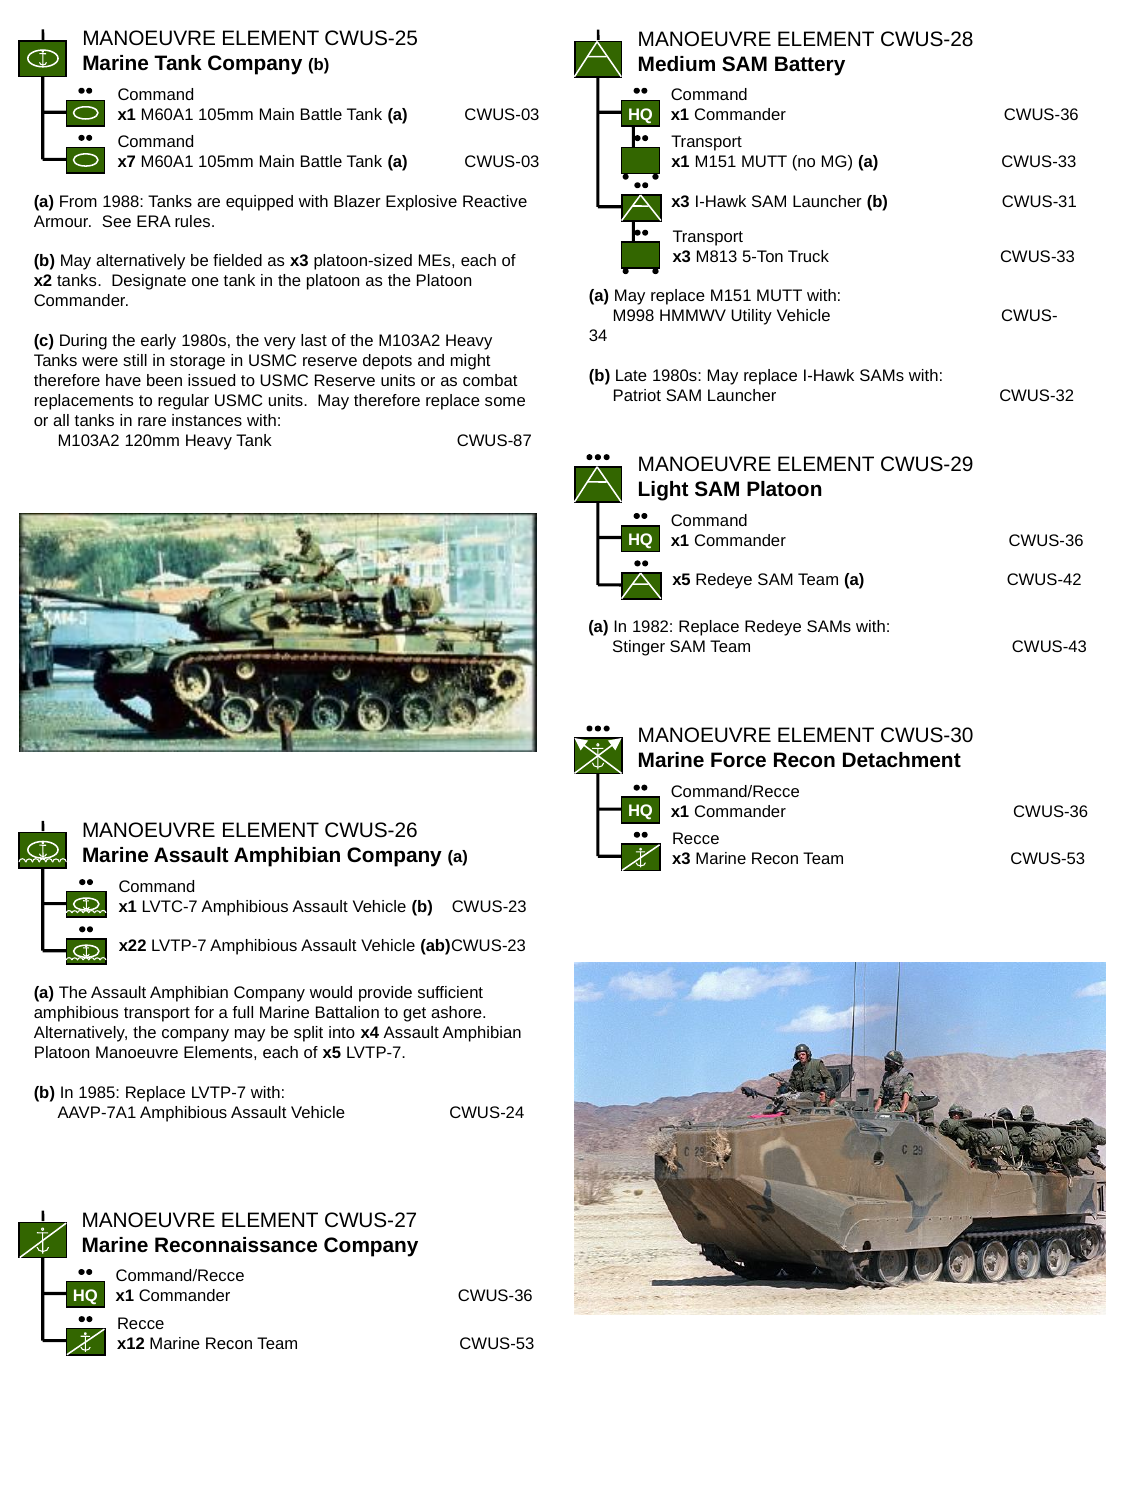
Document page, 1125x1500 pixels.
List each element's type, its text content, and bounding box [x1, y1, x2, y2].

text_box (a) The Assault Amphibian Company would provide sufficient amphibious transport for a full Marine Battalion to get ashore. Alternatively, the company may be split into x4 Assault Amphibian Platoon Manoeuvre Elements, each of x5 LVTP-7. (b) In 1985: Replace LVTP-7 with: AAVP-7A1 Amphibious Assault Vehicle CWUS-24 [19, 974, 551, 1129]
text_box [621, 797, 660, 823]
picture [574, 962, 1106, 1315]
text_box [79, 1316, 92, 1322]
text_box Transport x3 M813 5-Ton Truck CWUS-33 [657, 218, 1091, 274]
text_box Command x1 M60A1 105mm Main Battle Tank (a) CWUS-03 [102, 76, 555, 123]
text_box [79, 135, 92, 141]
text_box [66, 938, 106, 965]
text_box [19, 41, 67, 77]
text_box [621, 844, 661, 871]
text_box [621, 242, 660, 274]
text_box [621, 100, 660, 127]
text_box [635, 183, 648, 188]
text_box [66, 891, 106, 918]
text_box Recce x3 Marine Recon Team CWUS-53 [657, 820, 1101, 876]
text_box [574, 41, 622, 78]
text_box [574, 737, 622, 774]
text_box MANOEUVRE ELEMENT CWUS-25 Marine Tank Company (b) [67, 17, 433, 83]
text_box MANOEUVRE ELEMENT CWUS-27 Marine Reconnaissance Company [66, 1198, 434, 1264]
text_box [79, 927, 93, 932]
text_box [79, 88, 92, 93]
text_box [634, 88, 647, 93]
text_box MANOEUVRE ELEMENT CWUS-30 Marine Force Recon Detachment [622, 714, 989, 780]
text_box x22 LVTP-7 Amphibious Assault Vehicle (ab)CWUS-23 [103, 927, 541, 962]
text_box Command x1 LVTC-7 Amphibious Assault Vehicle (b) CWUS-23 [103, 868, 542, 923]
text_box x5 Redeye SAM Team (a) CWUS-42 [657, 561, 1097, 596]
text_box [66, 147, 105, 174]
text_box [66, 1281, 105, 1308]
text_box MANOEUVRE ELEMENT CWUS-26 Marine Assault Amphibian Company (a) [67, 809, 483, 874]
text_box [634, 513, 647, 519]
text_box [66, 100, 105, 127]
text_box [79, 879, 93, 885]
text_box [635, 135, 648, 141]
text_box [634, 785, 647, 790]
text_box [634, 832, 647, 837]
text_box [574, 466, 622, 503]
text_box Command x1 Commander CWUS-36 [656, 502, 1099, 557]
text_box Command/Recce x1 Commander CWUS-36 [656, 773, 1104, 829]
text_box Command/Recce x1 Commander CWUS-36 [100, 1257, 549, 1305]
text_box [19, 1222, 67, 1258]
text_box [66, 1328, 105, 1355]
picture [18, 513, 537, 752]
text_box (a) May replace M151 MUTT with: M998 HMMWV Utility Vehicle CWUS-34 (b) Late 1980s: May replace I-Hawk SAMs with: Patriot SAM Launcher CWUS-32 [574, 277, 1090, 413]
text_box x3 I-Hawk SAM Launcher (b) CWUS-31 [656, 183, 1092, 218]
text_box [635, 561, 648, 566]
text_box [621, 147, 660, 179]
text_box (a) In 1982: Replace Redeye SAMs with: Stinger SAM Team CWUS-43 [573, 608, 1103, 663]
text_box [635, 230, 648, 235]
text_box Command x7 M60A1 105mm Main Battle Tank (a) CWUS-03 [102, 123, 555, 179]
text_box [79, 1269, 92, 1275]
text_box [19, 832, 67, 868]
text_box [621, 195, 662, 221]
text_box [587, 726, 609, 731]
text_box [621, 525, 660, 552]
text_box MANOEUVRE ELEMENT CWUS-28 Medium SAM Battery [622, 17, 989, 83]
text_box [587, 454, 609, 460]
text_box Recce x12 Marine Recon Team CWUS-53 [102, 1305, 551, 1360]
text_box Transport x1 M151 MUTT (no MG) (a) CWUS-33 [656, 123, 1092, 179]
text_box (a) From 1988: Tanks are equipped with Blazer Explosive Reactive Armour. See ERA rules. (b) May alternatively be fielded as x3 platoon-sized MEs, each of x2 tanks. Designate one tank in the platoon as the Platoon Commander. (c) During the early 1980s, the very last of the M103A2 Heavy Tanks were still in storage in USMC reserve depots and might therefore have been issued to USMC Reserve units or as combat replacements to regular USMC units. May therefore replace some or all tanks in rare instances with: M103A2 120mm Heavy Tank CWUS-87 [19, 183, 551, 458]
text_box MANOEUVRE ELEMENT CWUS-29 Light SAM Platoon [622, 442, 989, 508]
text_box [621, 573, 662, 599]
text_box Command x1 Commander CWUS-36 [656, 76, 1095, 132]
